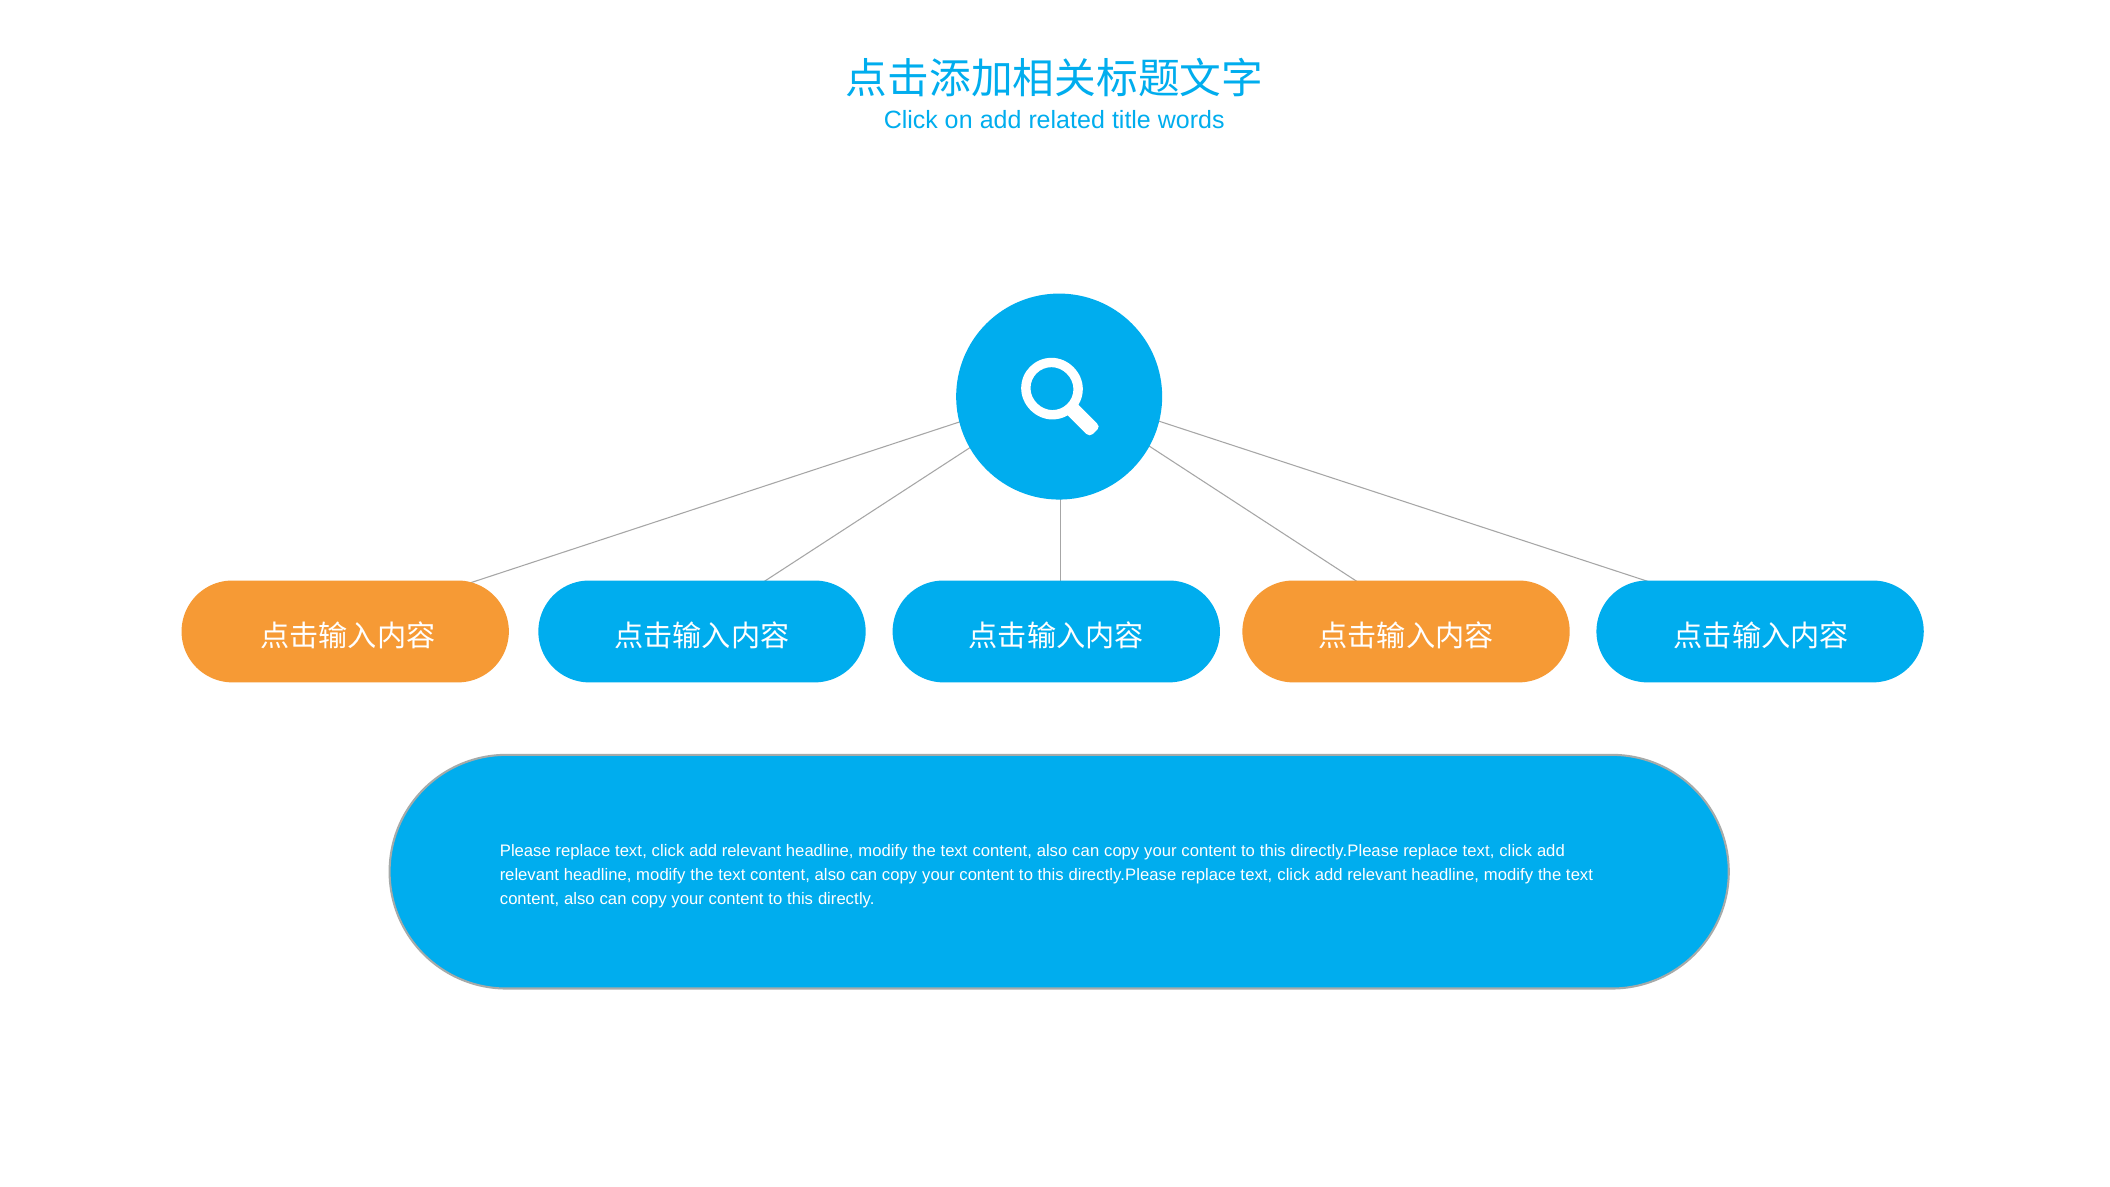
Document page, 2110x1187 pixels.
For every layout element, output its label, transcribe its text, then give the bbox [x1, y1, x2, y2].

text_box [181, 613, 185, 650]
text_box [906, 580, 1206, 596]
text_box [1610, 667, 1910, 683]
text_box [907, 667, 1206, 683]
text_box 点击输入内容 [1598, 595, 1924, 667]
text_box 点击输入内容 [1243, 596, 1569, 667]
text_box Click on add related title words [864, 95, 1246, 158]
text_box [1256, 667, 1556, 683]
text_box [195, 667, 495, 683]
text_box [1256, 580, 1556, 596]
text_box [1611, 580, 1909, 595]
text_box [552, 580, 852, 596]
text_box [389, 754, 1729, 989]
text_box 点击添加相关标题文字 [803, 44, 1307, 107]
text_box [956, 293, 1163, 500]
text_box 点击输入内容 [185, 596, 511, 667]
text_box 点击输入内容 [539, 596, 865, 667]
text_box Please replace text, click add relevant headline, modify the text content, also can copy your content to this directly.Please replace text, click add relevant headline, modify the text content, also can copy your content to this directly.Please replace text, click add relevant headline, modify the text content, also can copy your content to this directly. [499, 806, 1607, 938]
text_box [195, 580, 495, 596]
text_box 点击输入内容 [893, 596, 1219, 667]
text_box [552, 667, 852, 683]
